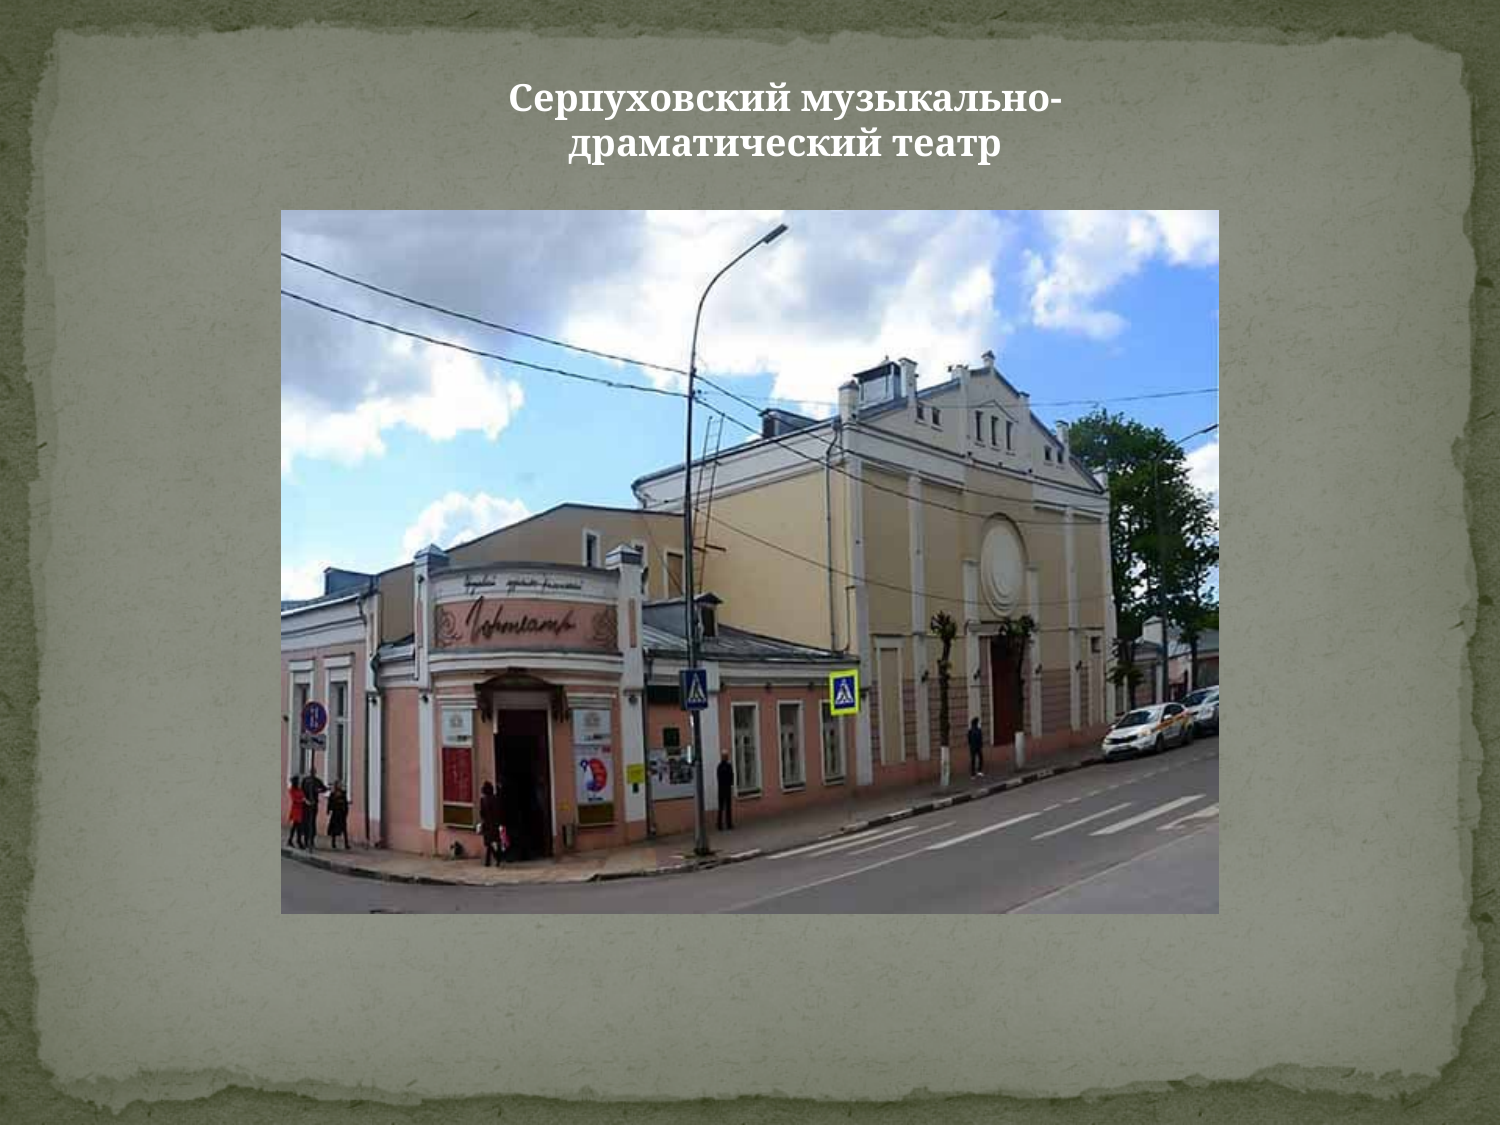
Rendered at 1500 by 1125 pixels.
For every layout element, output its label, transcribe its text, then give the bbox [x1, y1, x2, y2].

text_box Серпуховский музыкально-драматический театр [407, 66, 1164, 200]
picture [281, 210, 1219, 914]
